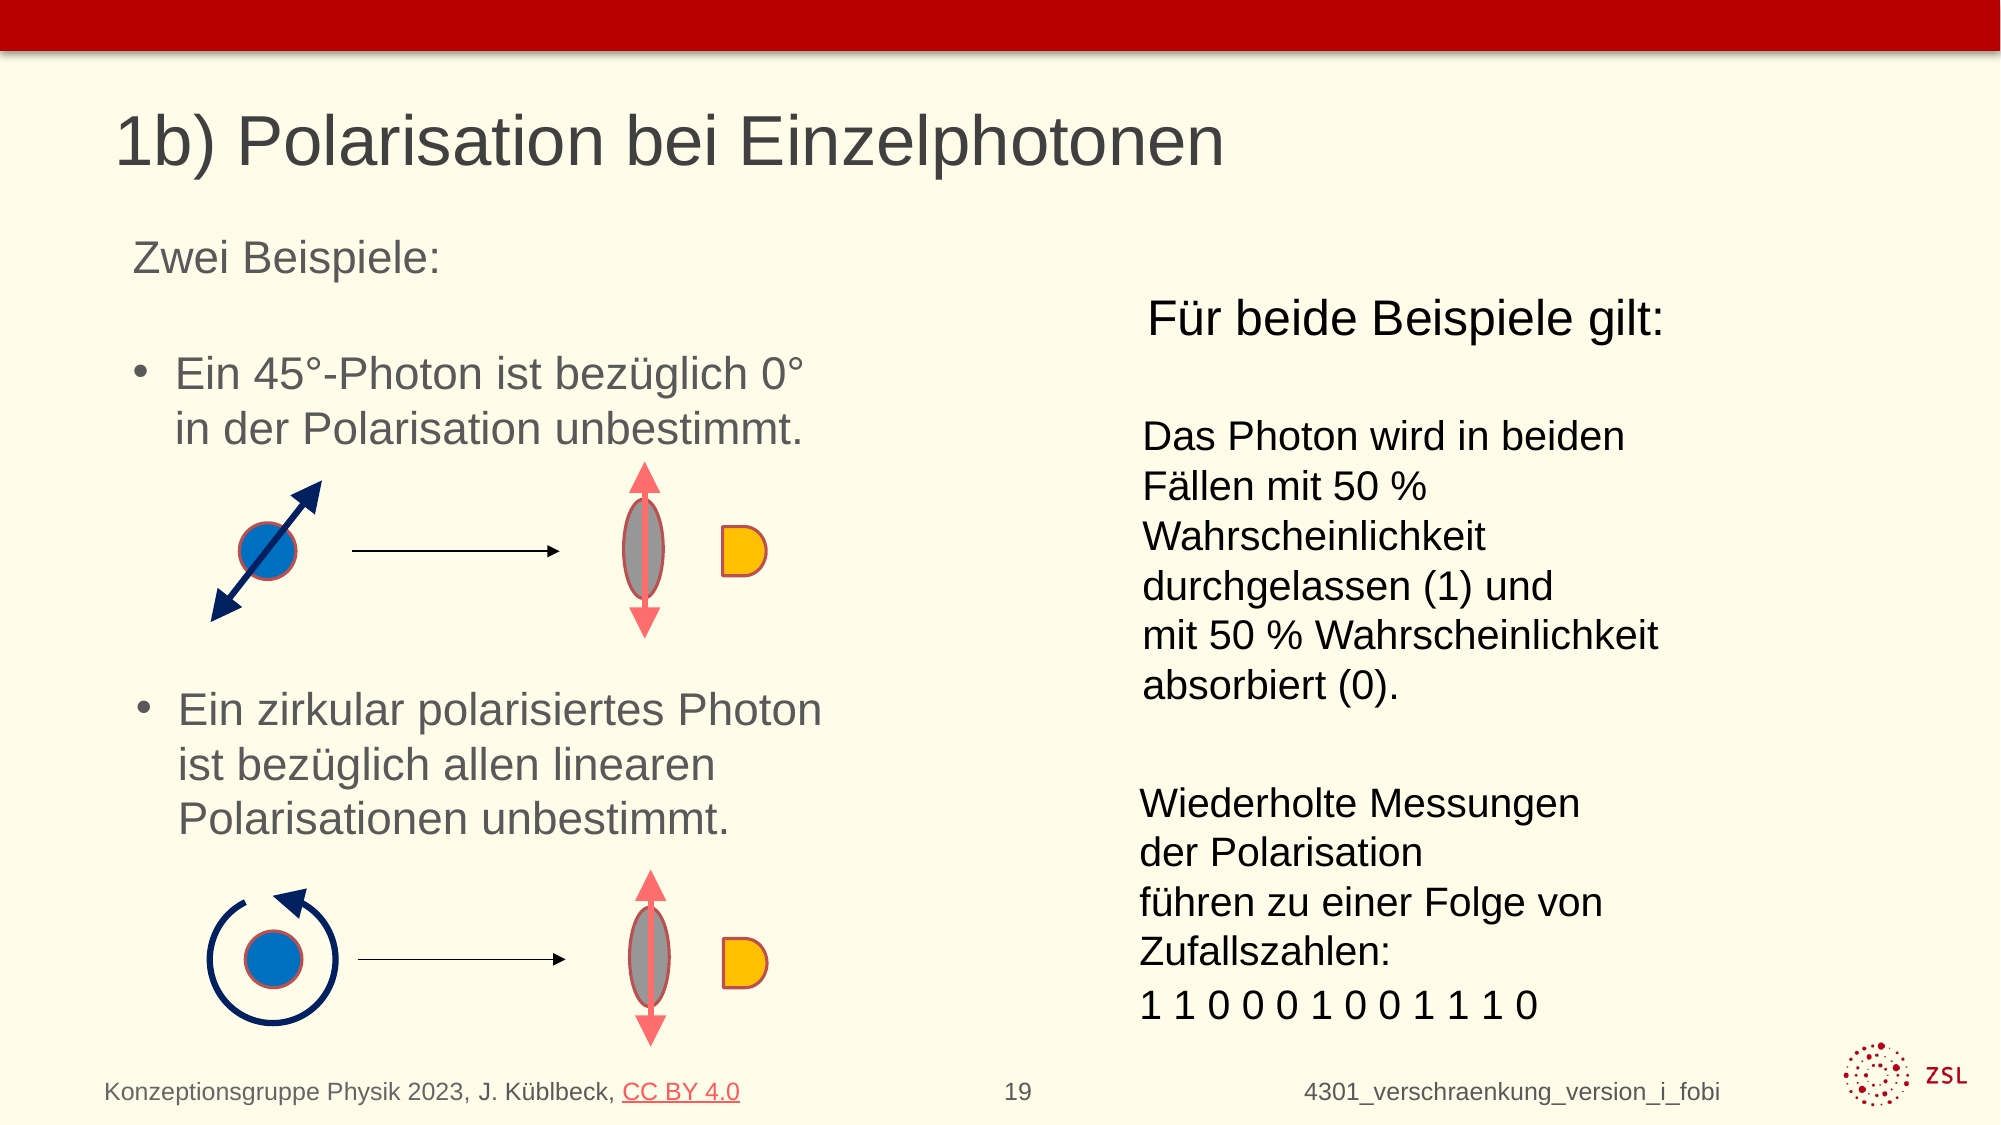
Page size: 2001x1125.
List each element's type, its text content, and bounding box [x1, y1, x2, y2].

text_box Für beide Beispiele gilt: [1064, 277, 1727, 385]
text_box [721, 936, 769, 990]
text_box Das Photon wird in beiden Fällen mit 50 % Wahrscheinlichkeit durchgelassen (1) und mit 50 % Wahrscheinlichkeit absorbiert (0). [1067, 401, 1729, 549]
text_box Wiederholte Messungen der Polarisation führen zu einer Folge von Zufallszahlen: 1 1 0 0 0 1 0 0 1 1 1 0 [1064, 906, 1727, 1035]
title 1b) Polarisation bei Einzelphotonen [99, 90, 1900, 185]
text_box Ein zirkular polarisiertes Photon ist bezüglich allen linearen Polarisationen unbestimmt. [103, 549, 1904, 906]
picture [1842, 1041, 1968, 1107]
list Zwei Beispiele: Ein 45°-Photon ist bezüglich 0° in der Polarisation unbestimmt. [99, 219, 1900, 864]
text_box [721, 525, 768, 578]
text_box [210, 461, 664, 639]
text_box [209, 869, 670, 1047]
